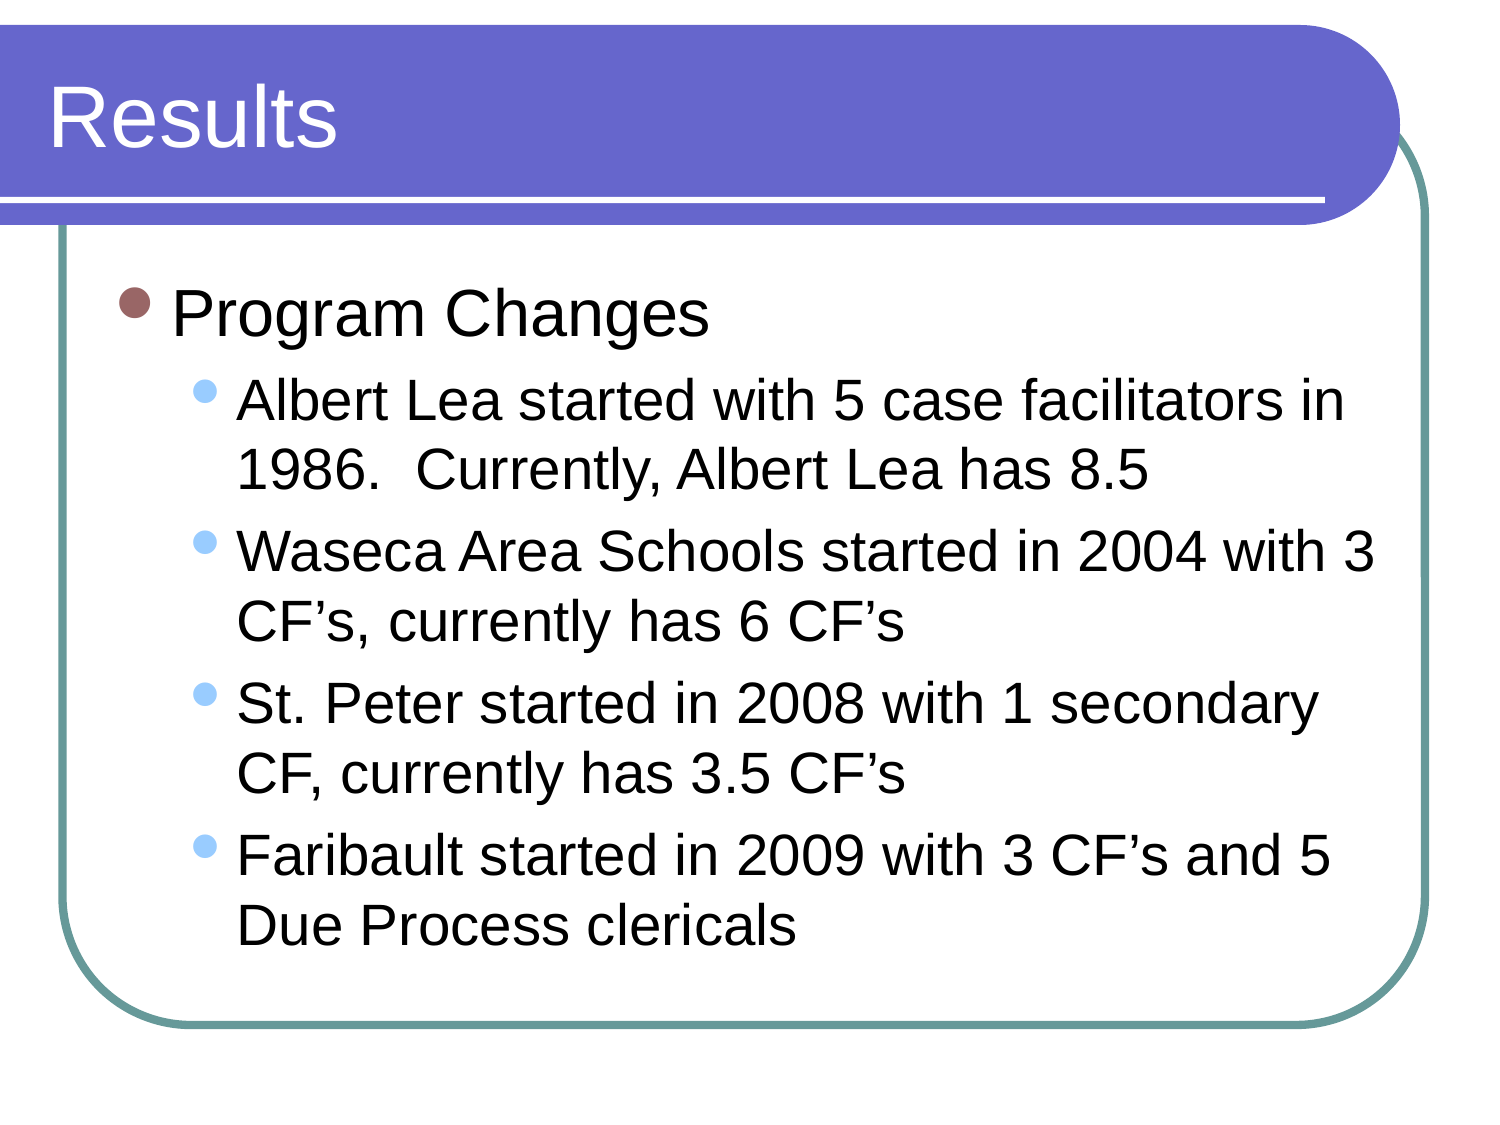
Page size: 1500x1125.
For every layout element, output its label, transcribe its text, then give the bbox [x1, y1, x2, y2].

list Program Changes Albert Lea started with 5 case facilitators in 1986. Currently, Albert Lea has 8.5 Waseca Area Schools started in 2004 with 3 CF’s, currently has 6 CF’s St. Peter started in 2008 with 1 secondary CF, currently has 3.5 CF’s Faribault started in 2009 with 3 CF’s and 5 Due Process clericals [99, 262, 1401, 988]
title Results [31, 37, 1348, 188]
